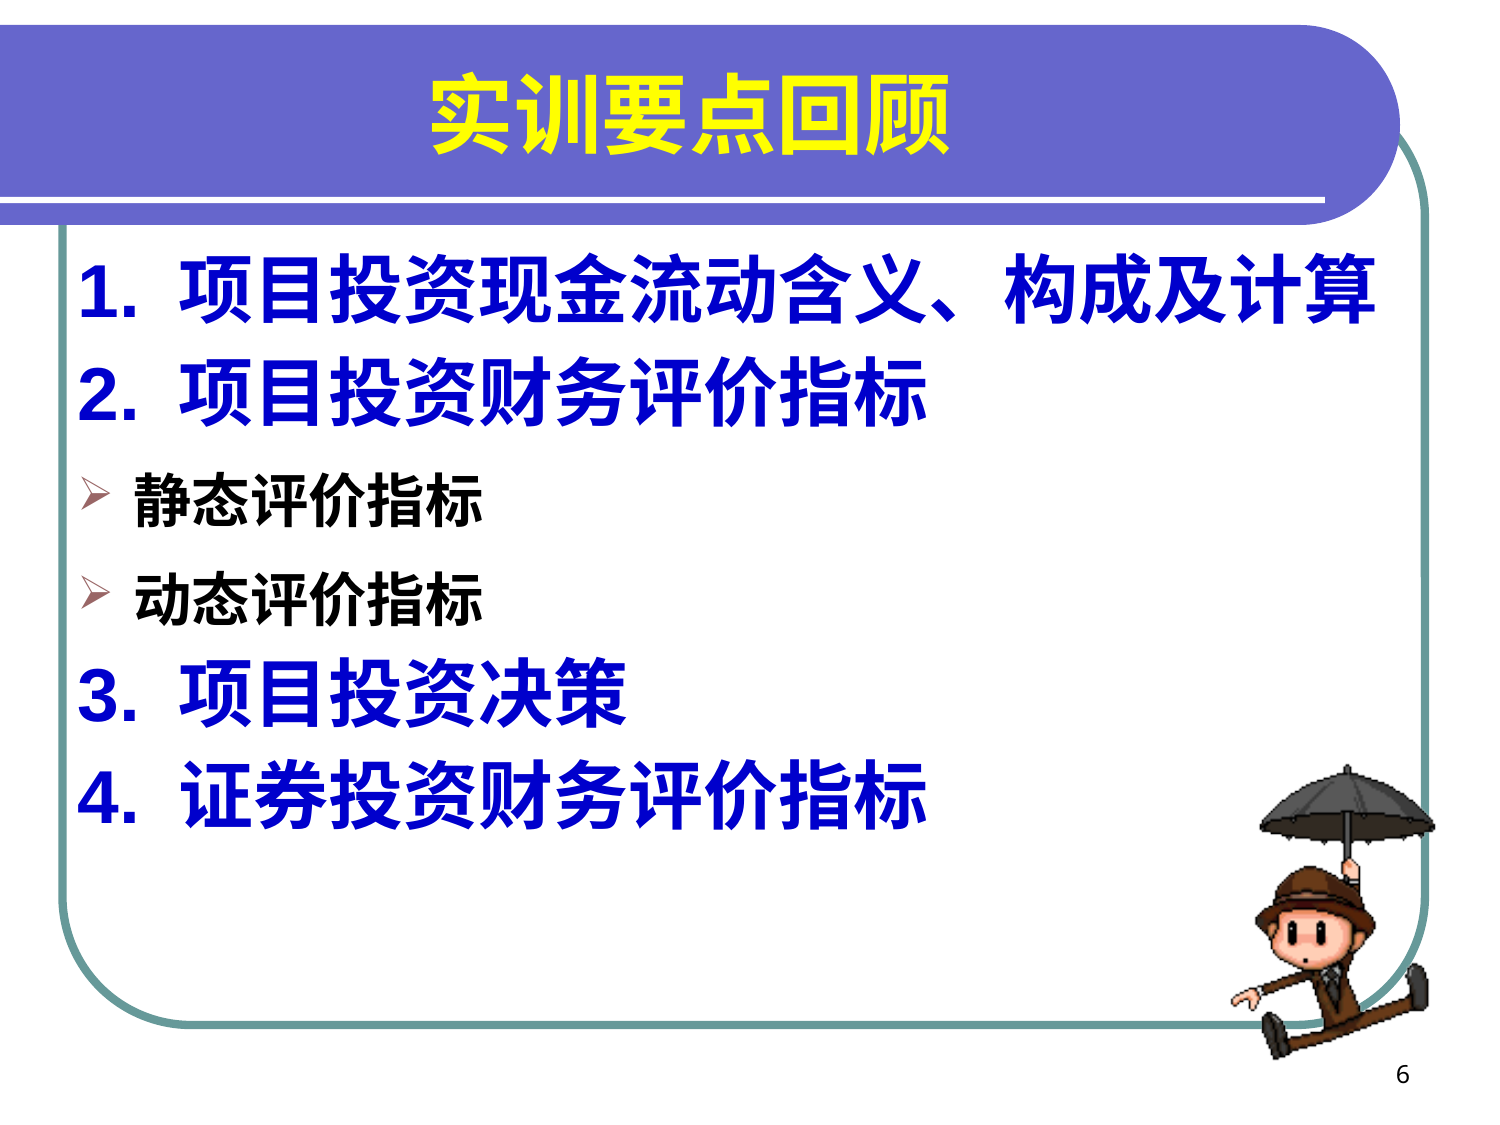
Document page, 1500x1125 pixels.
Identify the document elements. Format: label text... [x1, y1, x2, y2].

title 实训要点回顾 [31, 37, 1348, 188]
list 1. 项目投资现金流动含义、构成及计算 2. 项目投资财务评价指标 静态评价指标 动态评价指标 3. 项目投资决策 4. 证券投资财务评价指标 [62, 237, 1426, 988]
picture [1173, 749, 1500, 1074]
slide_number 6 [1074, 1024, 1426, 1101]
